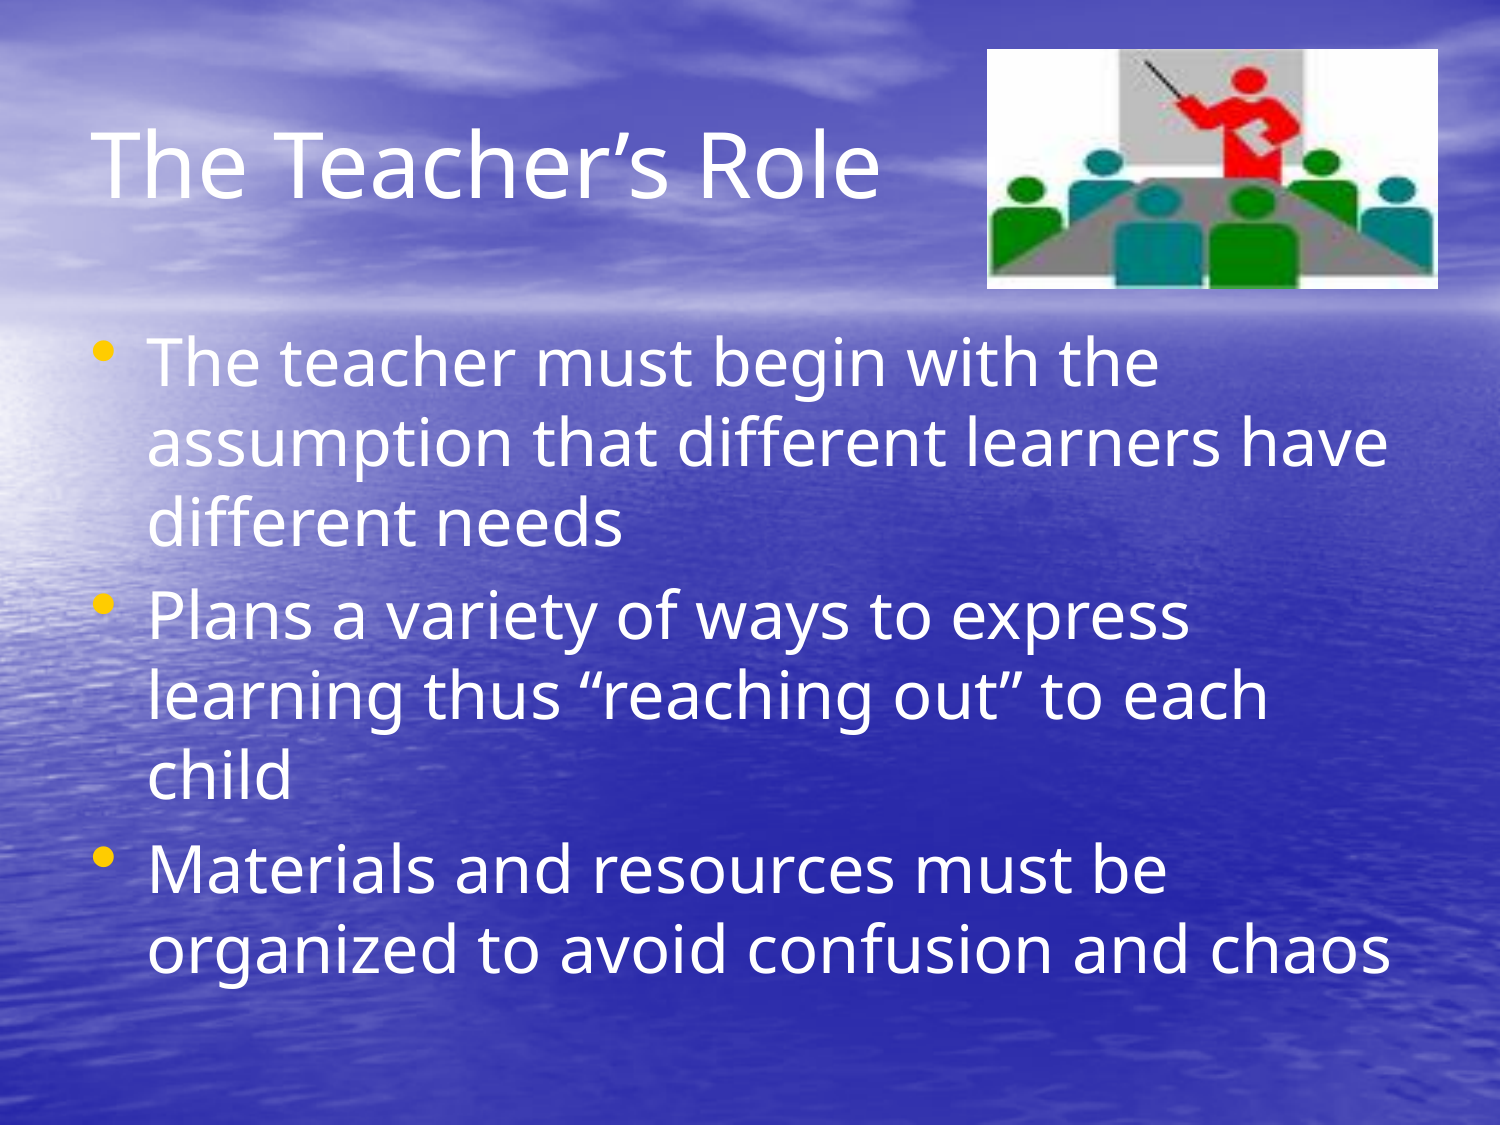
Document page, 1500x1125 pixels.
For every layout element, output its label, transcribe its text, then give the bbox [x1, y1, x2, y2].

title The Teacher’s Role [74, 47, 1426, 276]
list The teacher must begin with the assumption that different learners have different needs Plans a variety of ways to express learning thus “reaching out” to each child Materials and resources must be organized to avoid confusion and chaos [74, 312, 1426, 988]
picture [987, 49, 1438, 290]
